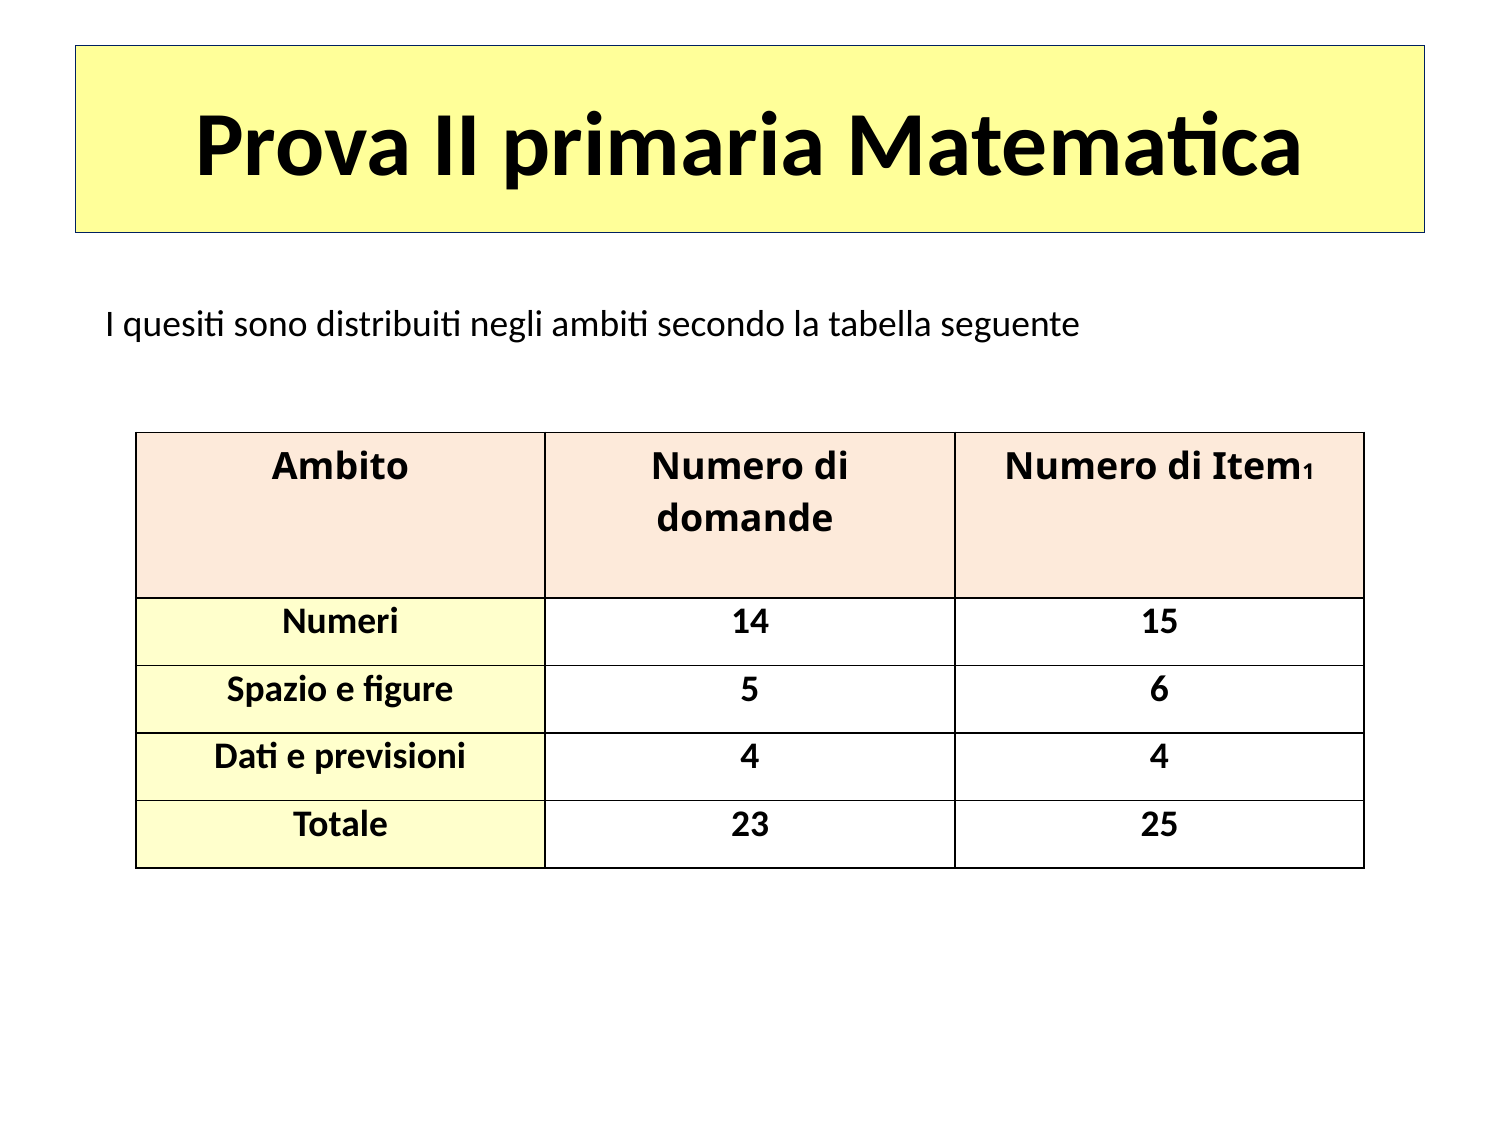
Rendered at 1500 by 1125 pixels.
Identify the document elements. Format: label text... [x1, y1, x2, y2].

table_header Numero di domande [546, 433, 954, 597]
table_cell Spazio e figure [137, 666, 544, 732]
table_cell 15 [956, 599, 1363, 665]
list I quesiti sono distribuiti negli ambiti secondo la tabella seguente [75, 262, 1425, 1005]
table_header Ambito [137, 433, 544, 597]
table_cell 6 [956, 666, 1363, 732]
table_cell 4 [956, 734, 1363, 800]
table_cell Totale [137, 801, 544, 867]
table_cell 4 [546, 734, 954, 800]
title Prova II primaria Matematica [75, 45, 1425, 233]
table_cell 14 [546, 599, 954, 665]
table_cell 23 [546, 801, 954, 867]
table_header Numero di Item1 [956, 433, 1363, 597]
table_cell 5 [546, 666, 954, 732]
table_cell 25 [956, 801, 1363, 867]
table_cell Numeri [137, 599, 544, 665]
table_cell Dati e previsioni [137, 734, 544, 800]
